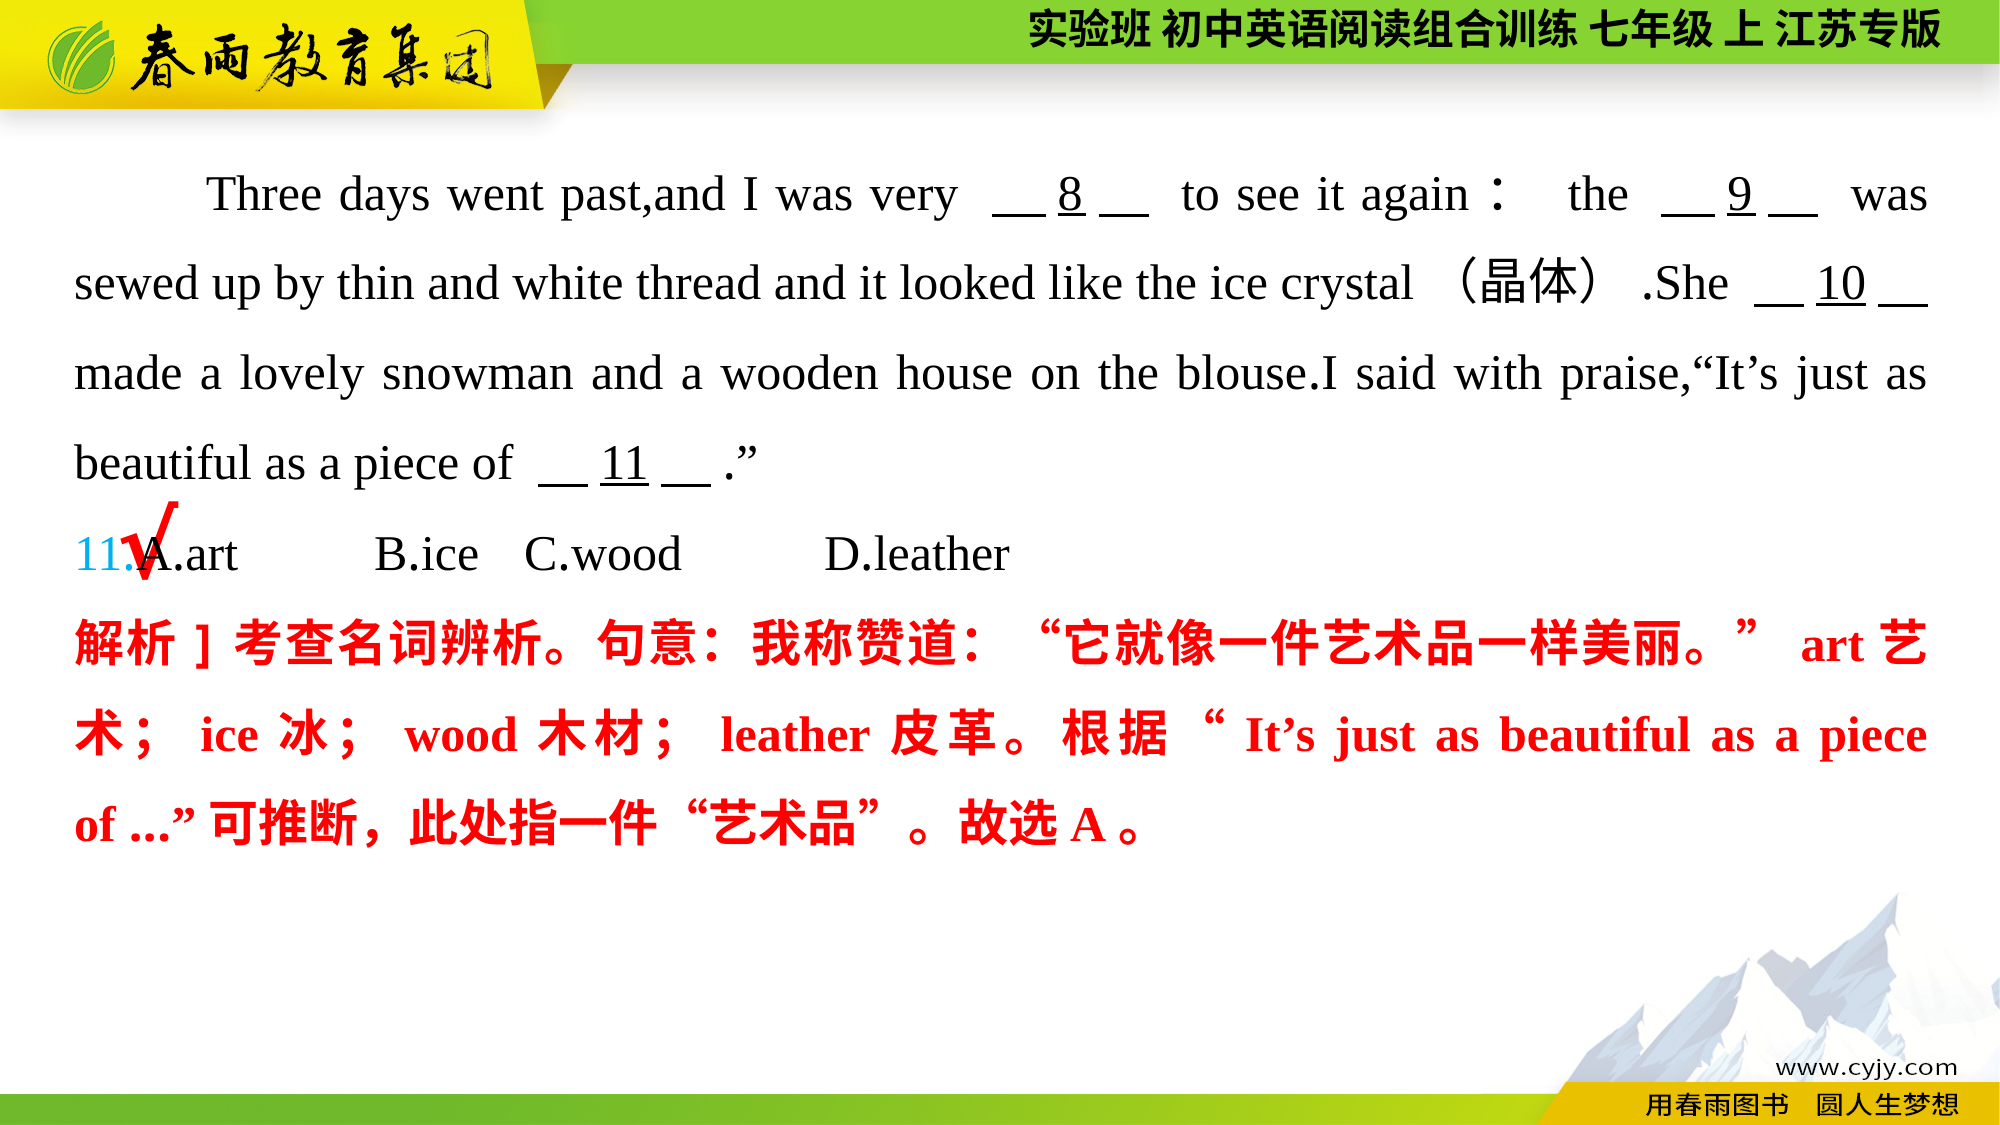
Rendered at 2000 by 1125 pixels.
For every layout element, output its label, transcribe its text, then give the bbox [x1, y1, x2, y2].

text_box 解析]考查名词辨析。句意：我称赞道：“它就像一件艺术品一样美丽。”art艺术；ice冰；wood木材；leather皮革。根据“It’s just as beautiful as a piece of ...”可推断，此处指一件“艺术品”。故选A。 [59, 574, 1944, 860]
picture [0, 0, 2000, 1125]
list Three days went past,and I was very 8 to see it again： the 9 was sewed up by thin and white thread and it looked like the ice crystal（晶体）.She 10 made a lovely snowman and a wooden house on the blouse.I said with praise,“It’s just as beautiful as a piece of 11 .” 11.A.art B.ice C.wood D.leather [59, 122, 1944, 574]
